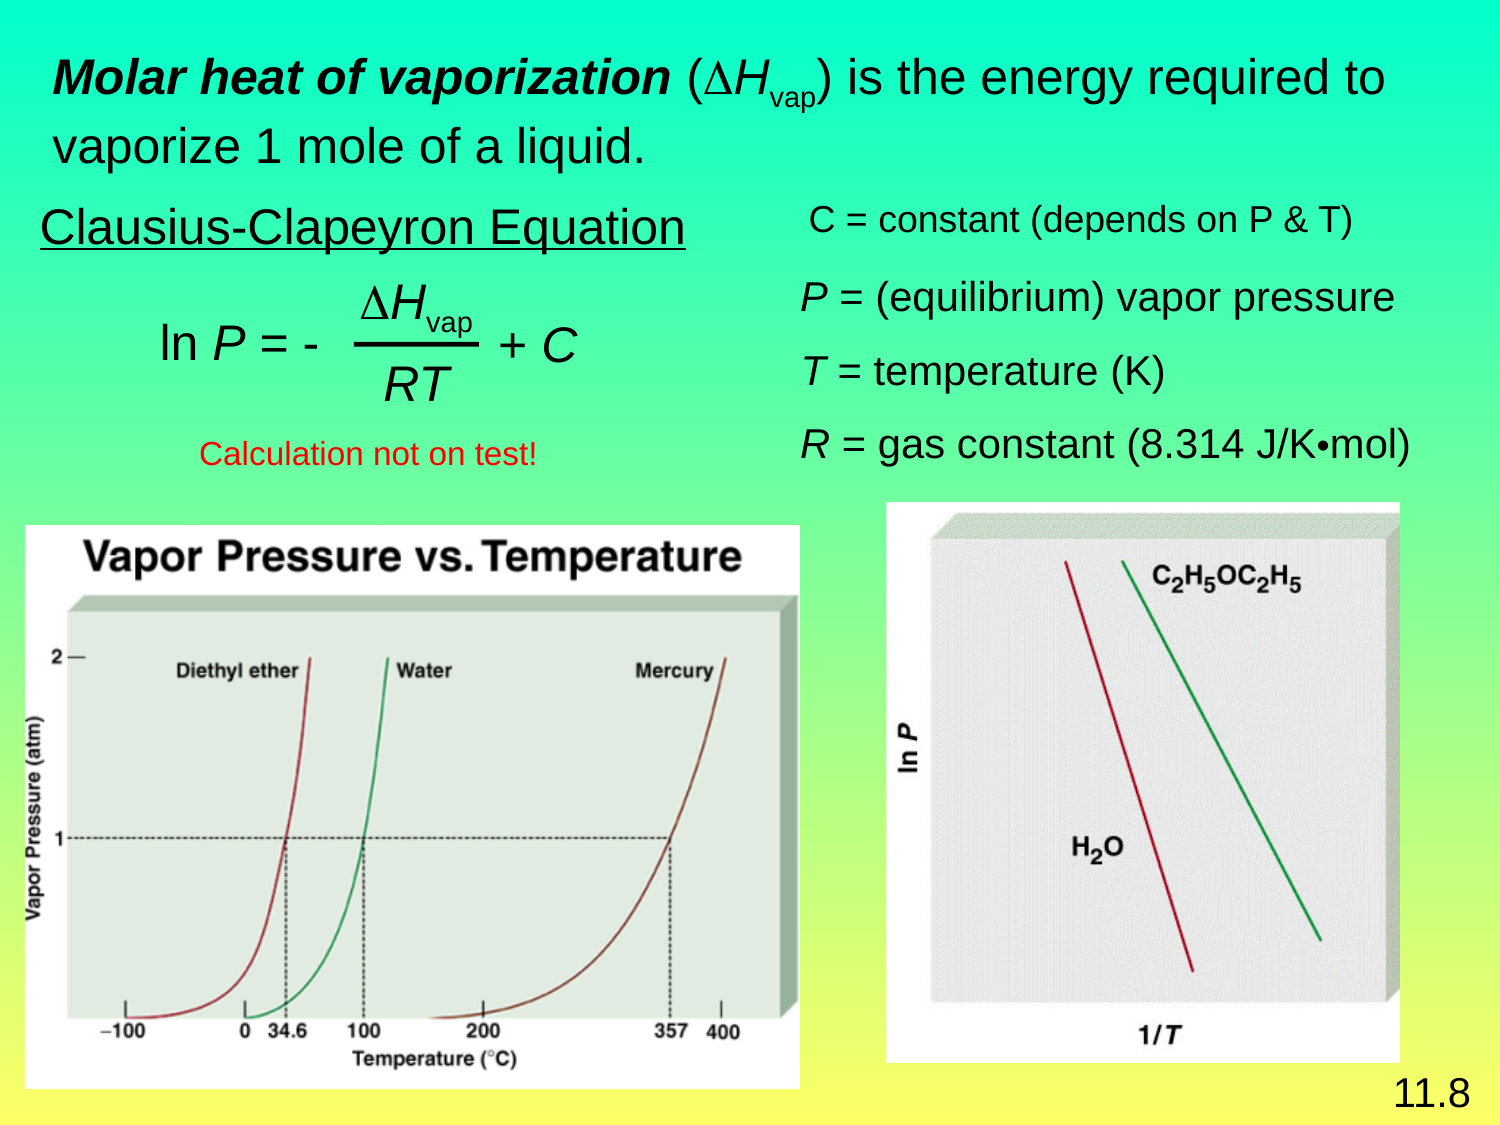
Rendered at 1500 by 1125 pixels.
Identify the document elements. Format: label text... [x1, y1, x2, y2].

text_box C = constant (depends on P & T) [787, 187, 1375, 248]
text_box P = (equilibrium) vapor pressure [785, 262, 1411, 328]
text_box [24, 187, 713, 420]
text_box Molar heat of vaporization (DHvap) is the energy required to vaporize 1 mole of a liquid. [37, 37, 1463, 181]
picture [24, 524, 801, 1090]
text_box Calculation not on test! [99, 429, 638, 480]
picture [886, 502, 1401, 1063]
text_box R = gas constant (8.314 J/K•mol) [785, 409, 1426, 475]
text_box 11.8 [1377, 1058, 1486, 1124]
text_box T = temperature (K) [785, 336, 1181, 401]
